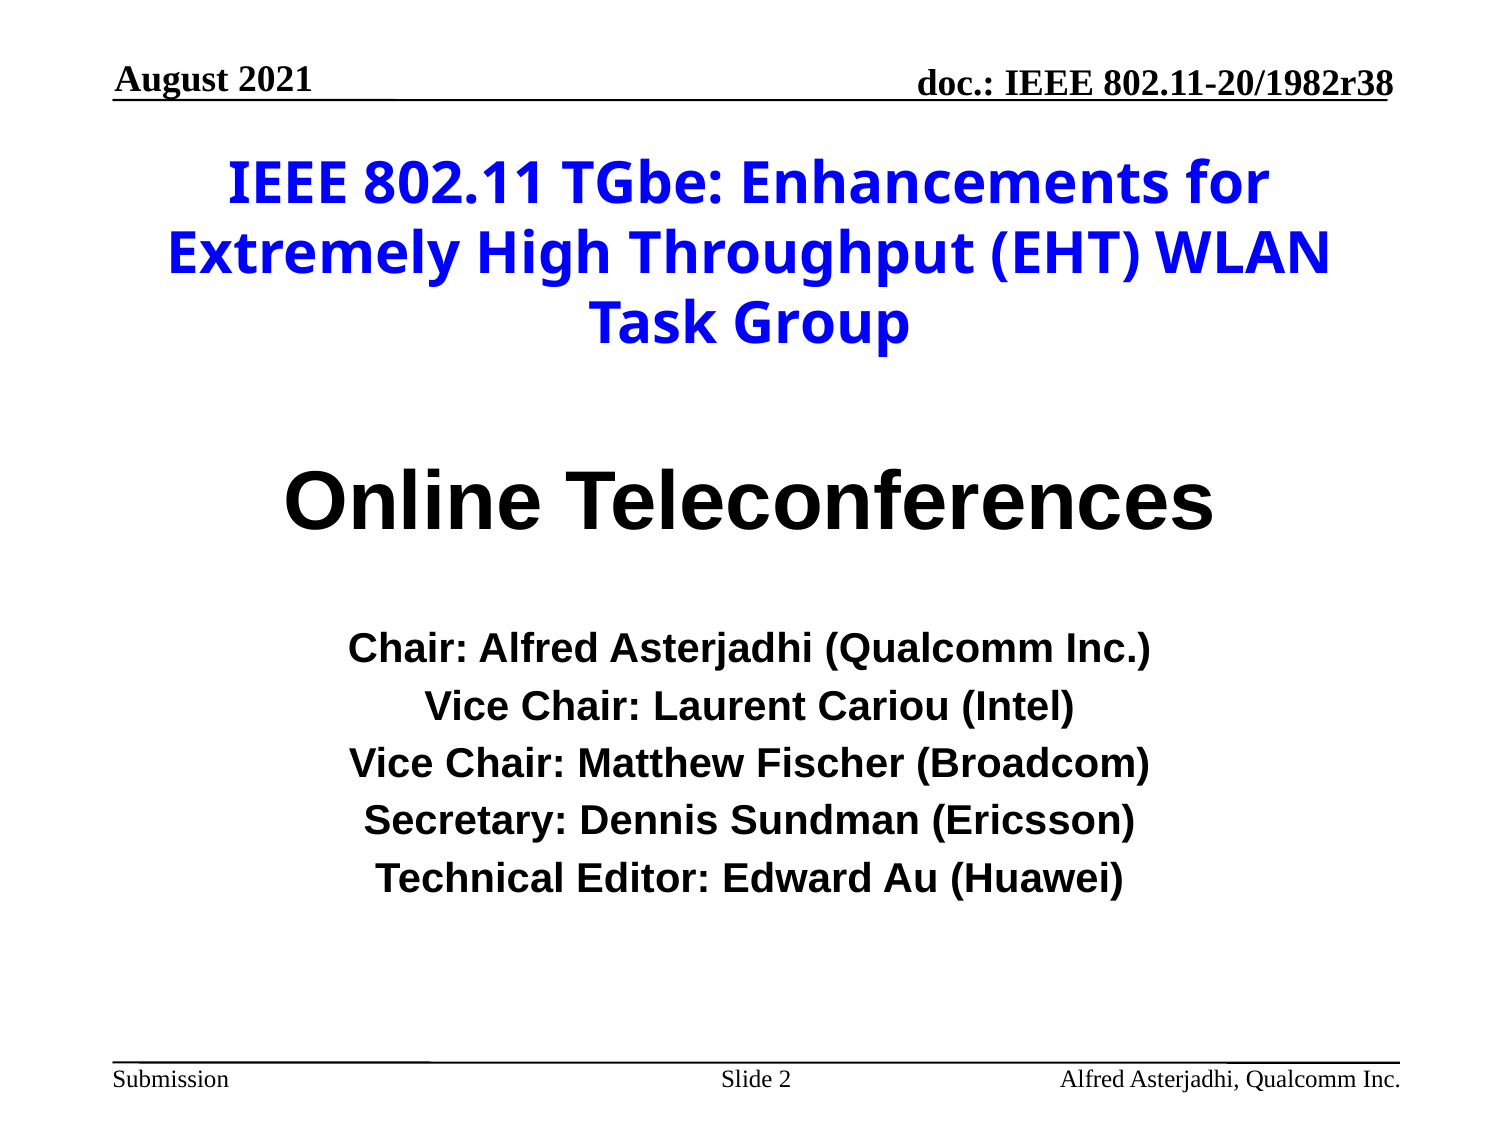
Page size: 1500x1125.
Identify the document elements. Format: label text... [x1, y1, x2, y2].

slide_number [114, 54, 493, 100]
slide_number Slide 2 [712, 1061, 800, 1123]
title IEEE 802.11 TGbe: Enhancements for Extremely High Throughput (EHT) WLAN Task Group [112, 112, 1388, 388]
footer Alfred Asterjadhi, Qualcomm Inc. [878, 1061, 1402, 1093]
list Online Teleconferences Chair: Alfred Asterjadhi (Qualcomm Inc.) Vice Chair: Laurent Cariou (Intel) Vice Chair: Matthew Fischer (Broadcom) Secretary: Dennis Sundman (Ericsson) Technical Editor: Edward Au (Huawei) [112, 449, 1388, 1063]
